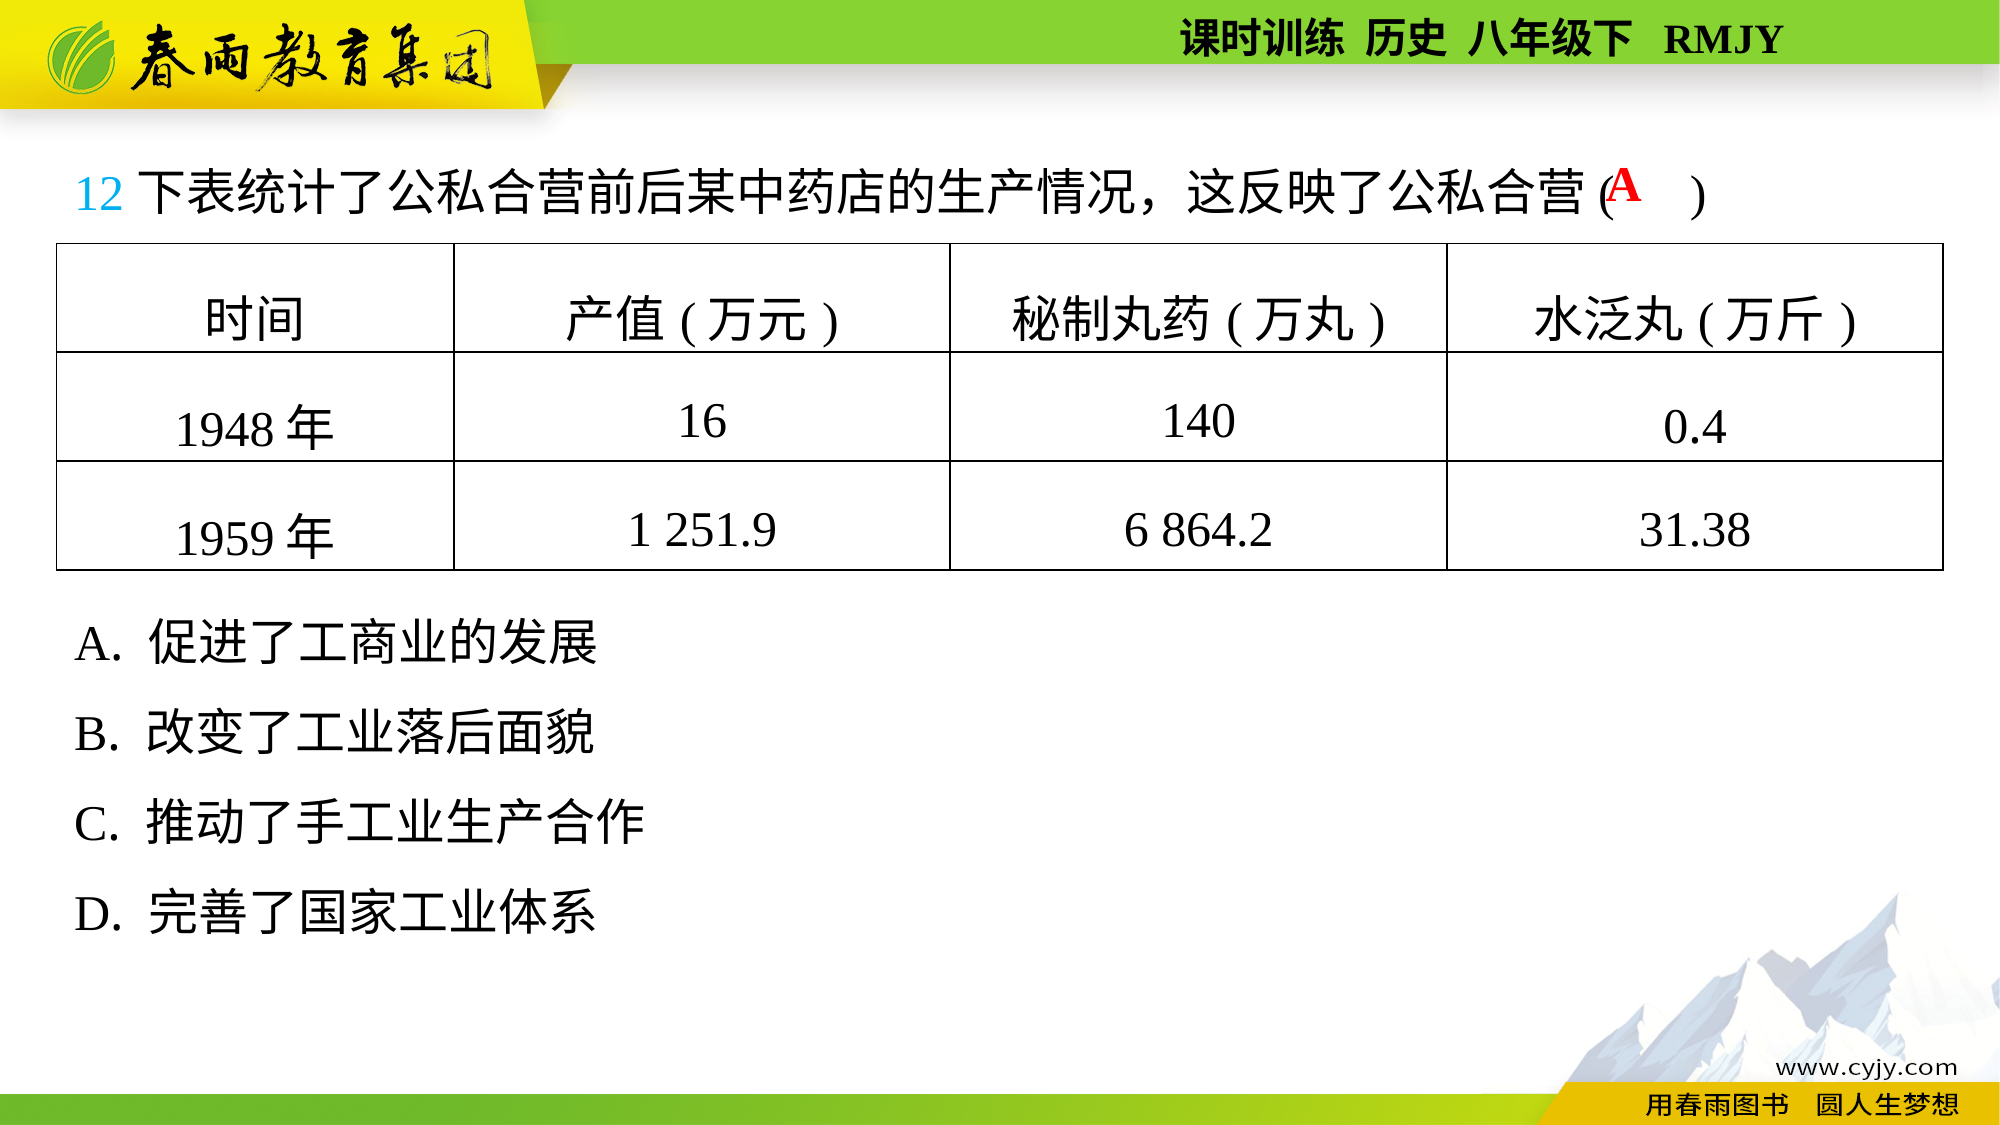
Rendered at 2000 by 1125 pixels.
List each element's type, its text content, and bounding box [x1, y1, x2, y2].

list 12下表统计了公私合营前后某中药店的生产情况，这反映了公私合营( ) A. 促进了工商业的发展 B. 改变了工业落后面貌 C. 推动了手工业生产合作 D. 完善了国家工业体系 [59, 122, 1944, 243]
table_cell 16 [455, 353, 949, 460]
table_cell 0.4 [1448, 353, 1942, 460]
table_cell 6 864.2 [951, 462, 1446, 569]
list 12下表统计了公私合营前后某中药店的生产情况，这反映了公私合营( ) A. 促进了工商业的发展 B. 改变了工业落后面貌 C. 推动了手工业生产合作 D. 完善了国家工业体系 [59, 571, 1944, 956]
table_cell 1948年 [57, 353, 453, 460]
picture [0, 0, 2000, 1125]
table_cell 140 [951, 353, 1446, 460]
table_header 产值(万元) [455, 244, 949, 351]
table_cell 1959年 [57, 462, 453, 569]
table_cell 31.38 [1448, 462, 1942, 569]
table_header 时间 [57, 244, 453, 351]
text_box A [1590, 143, 1657, 219]
table_header 水泛丸(万斤) [1448, 244, 1942, 351]
table_header 秘制丸药(万丸) [951, 244, 1446, 351]
table_cell 1 251.9 [455, 462, 949, 569]
